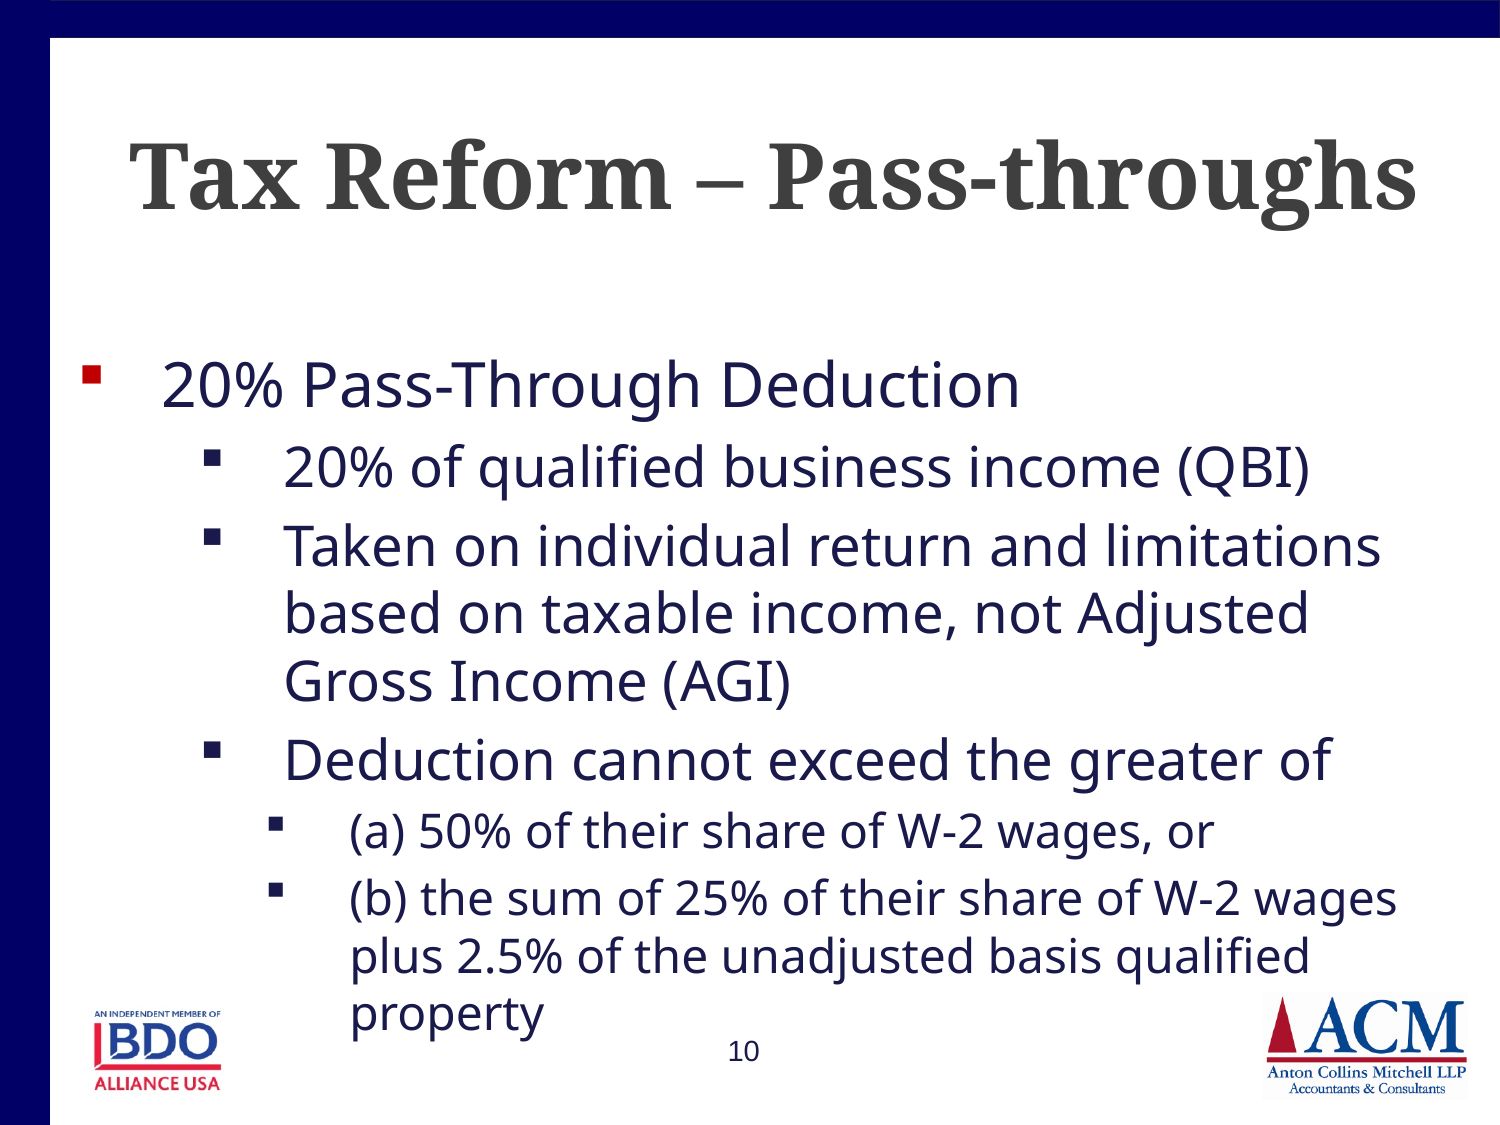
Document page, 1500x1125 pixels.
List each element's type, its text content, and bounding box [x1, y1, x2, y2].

picture [1262, 993, 1468, 1100]
slide_number 10 [687, 1024, 776, 1101]
list 20% Pass-Through Deduction 20% of qualified business income (QBI) Taken on individual return and limitations based on taxable income, not Adjusted Gross Income (AGI) Deduction cannot exceed the greater of (a) 50% of their share of W-2 wages, or (b) the sum of 25% of their share of W-2 wages plus 2.5% of the unadjusted basis qualified property [62, 337, 1488, 993]
title Tax Reform – Pass-throughs [49, 87, 1500, 258]
picture [75, 993, 238, 1108]
